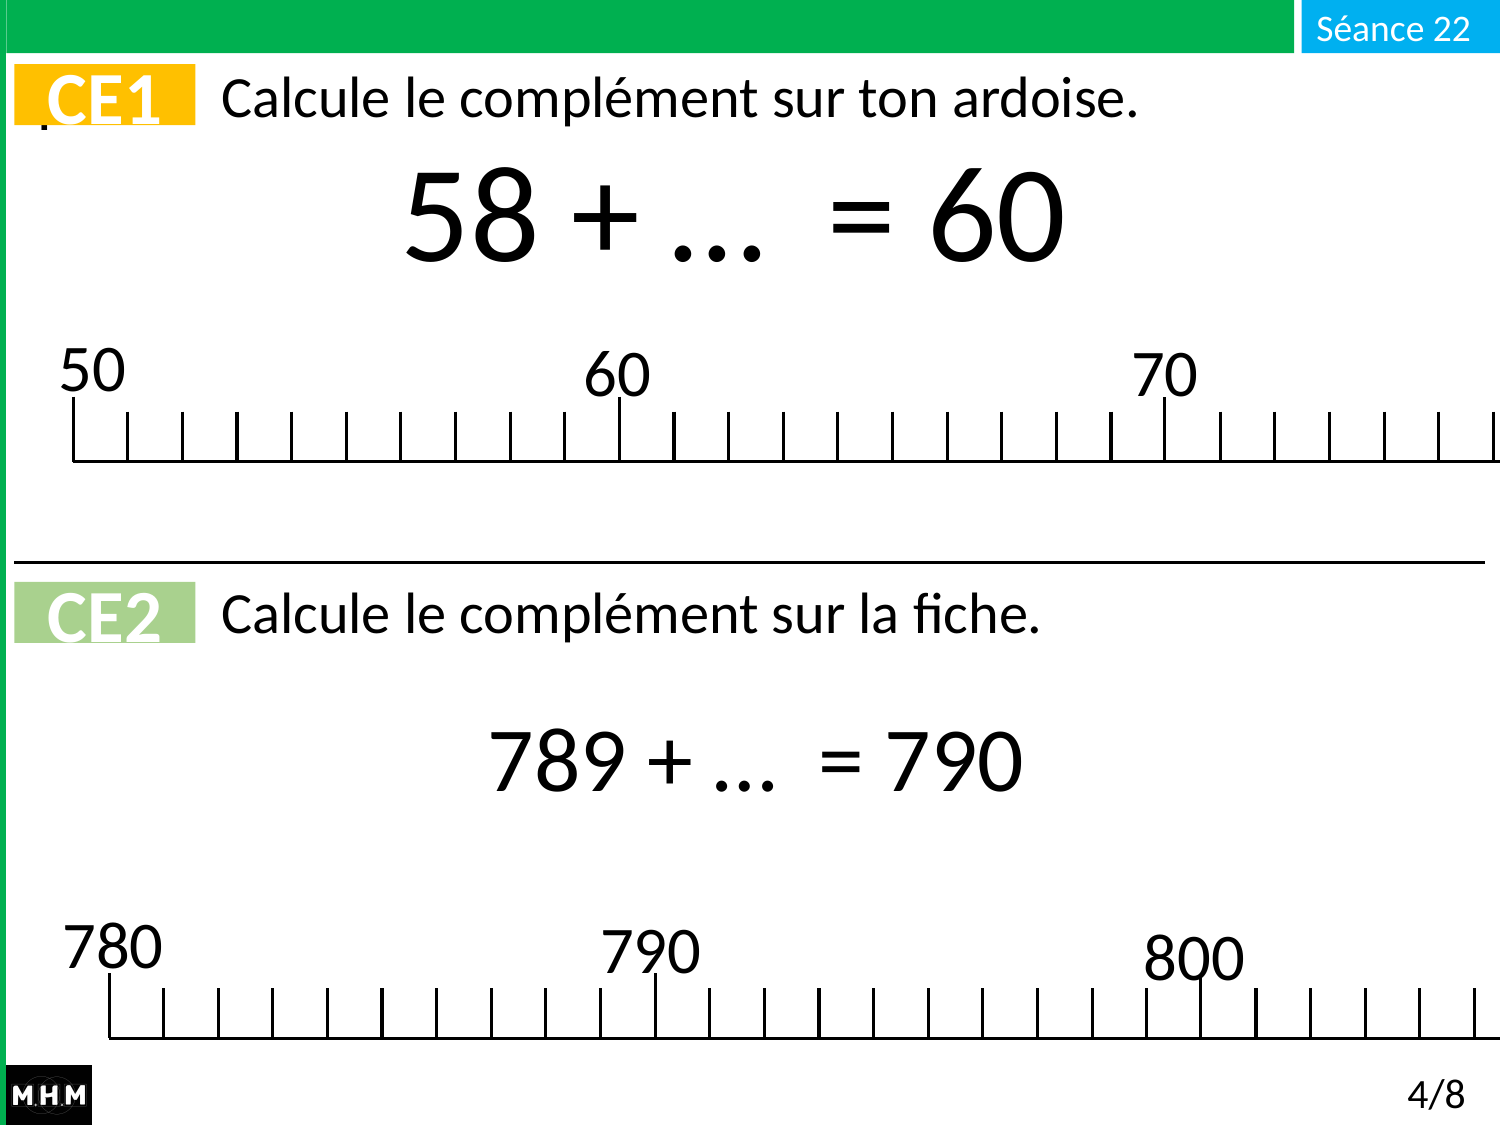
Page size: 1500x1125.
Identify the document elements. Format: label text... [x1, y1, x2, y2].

text_box CE2 [13, 581, 196, 644]
text_box 789 + … = 790 [436, 692, 1056, 817]
picture [6, 1065, 92, 1125]
list 4/8 [1373, 1064, 1500, 1125]
text_box CE1 [13, 63, 196, 126]
text_box 58 + … = 60 [385, 144, 1321, 297]
title Calcule le complément sur ton ardoise. [206, 54, 1500, 144]
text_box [43, 317, 1500, 463]
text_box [47, 894, 1500, 1040]
text_box Calcule le complément sur la fiche. [206, 570, 1500, 659]
